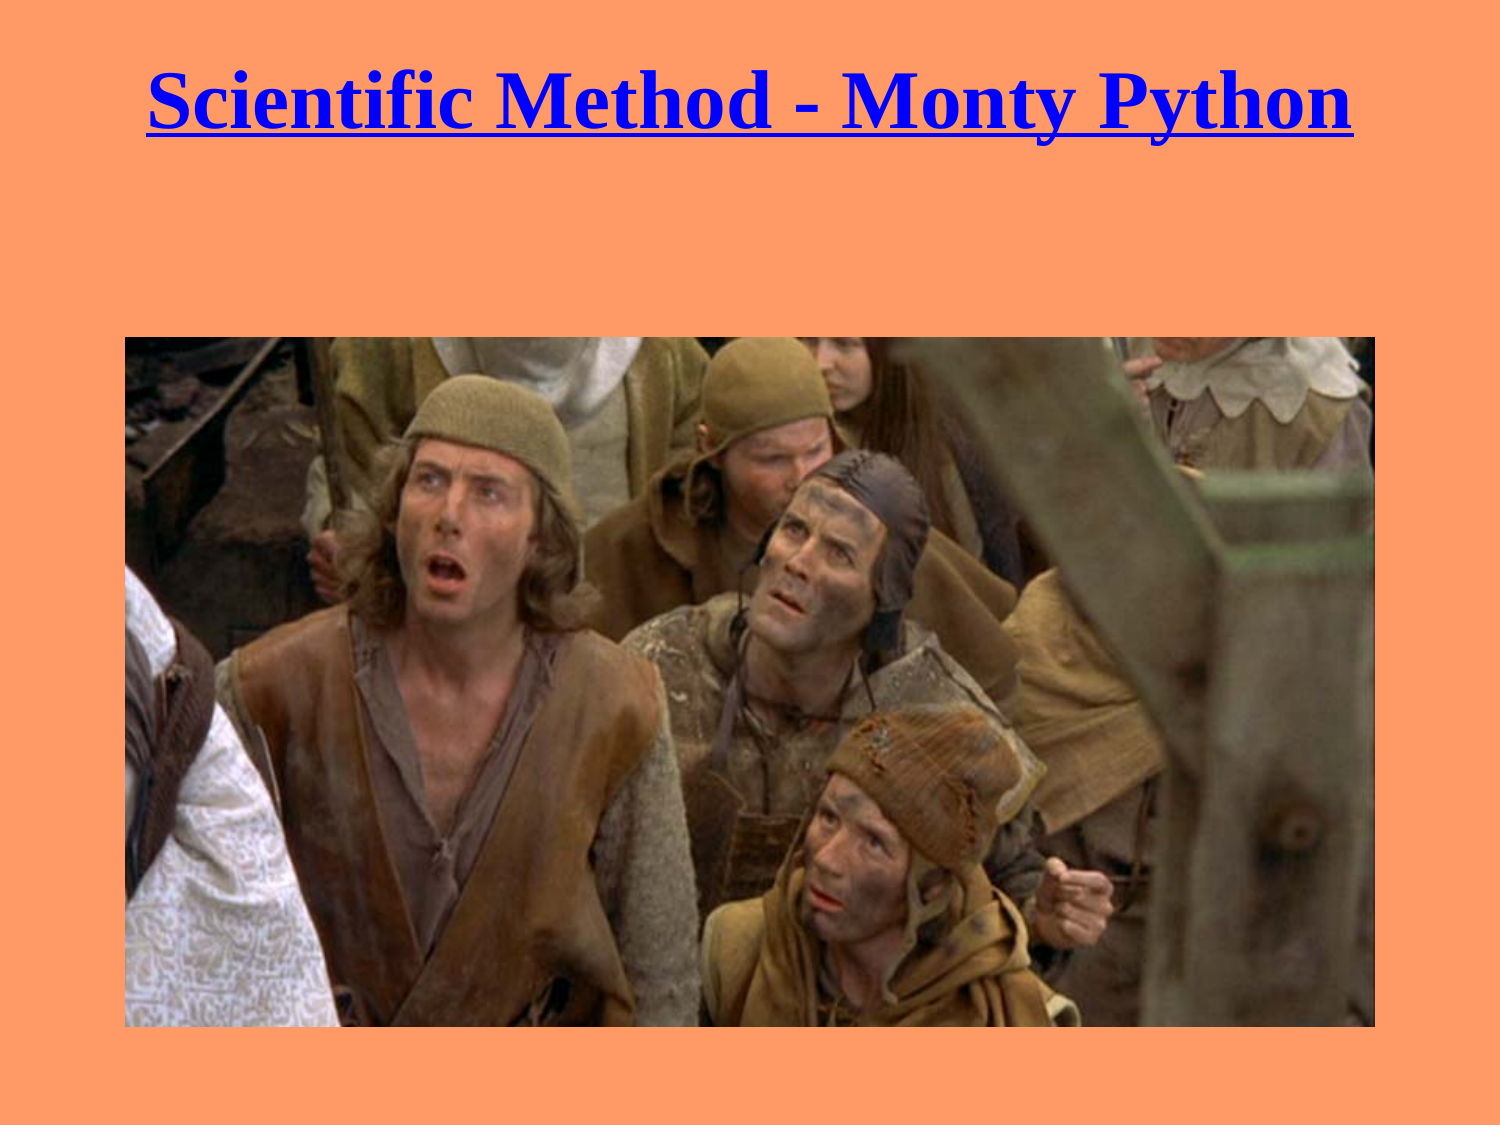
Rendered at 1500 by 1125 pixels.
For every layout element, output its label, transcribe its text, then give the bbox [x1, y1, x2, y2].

picture [124, 337, 1376, 1027]
list Scientific Method - Monty Python [75, 37, 1425, 288]
